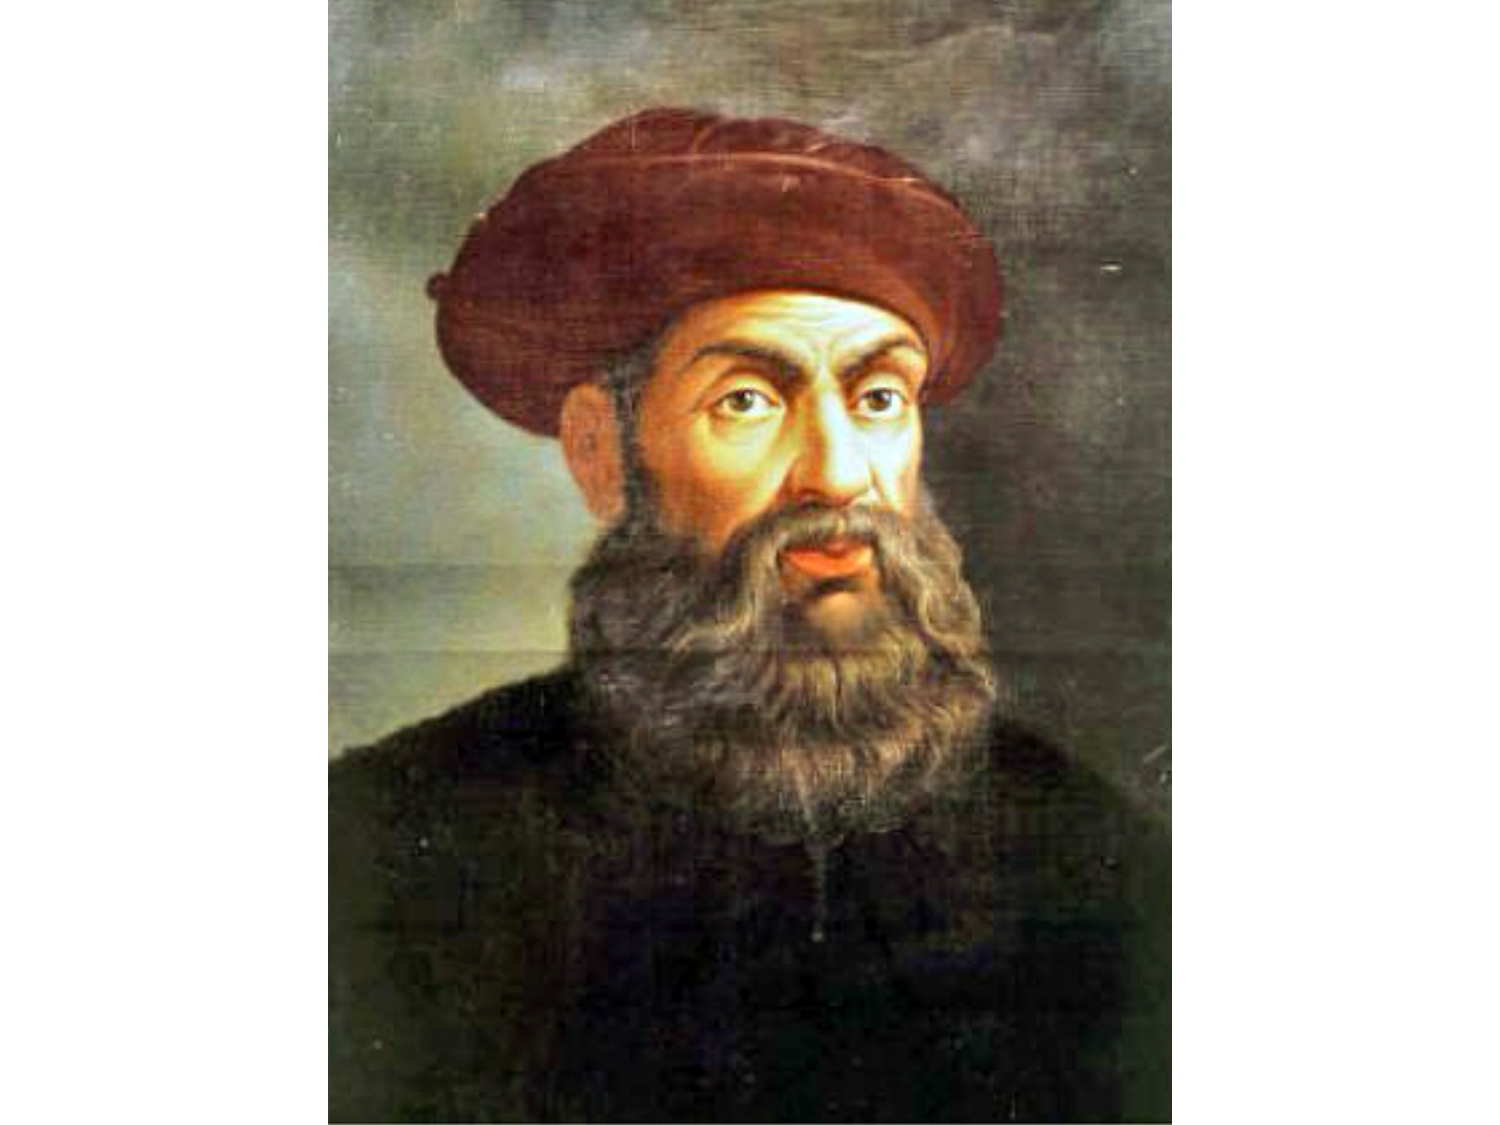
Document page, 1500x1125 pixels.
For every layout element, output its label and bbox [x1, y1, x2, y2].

picture [327, 0, 1173, 1125]
